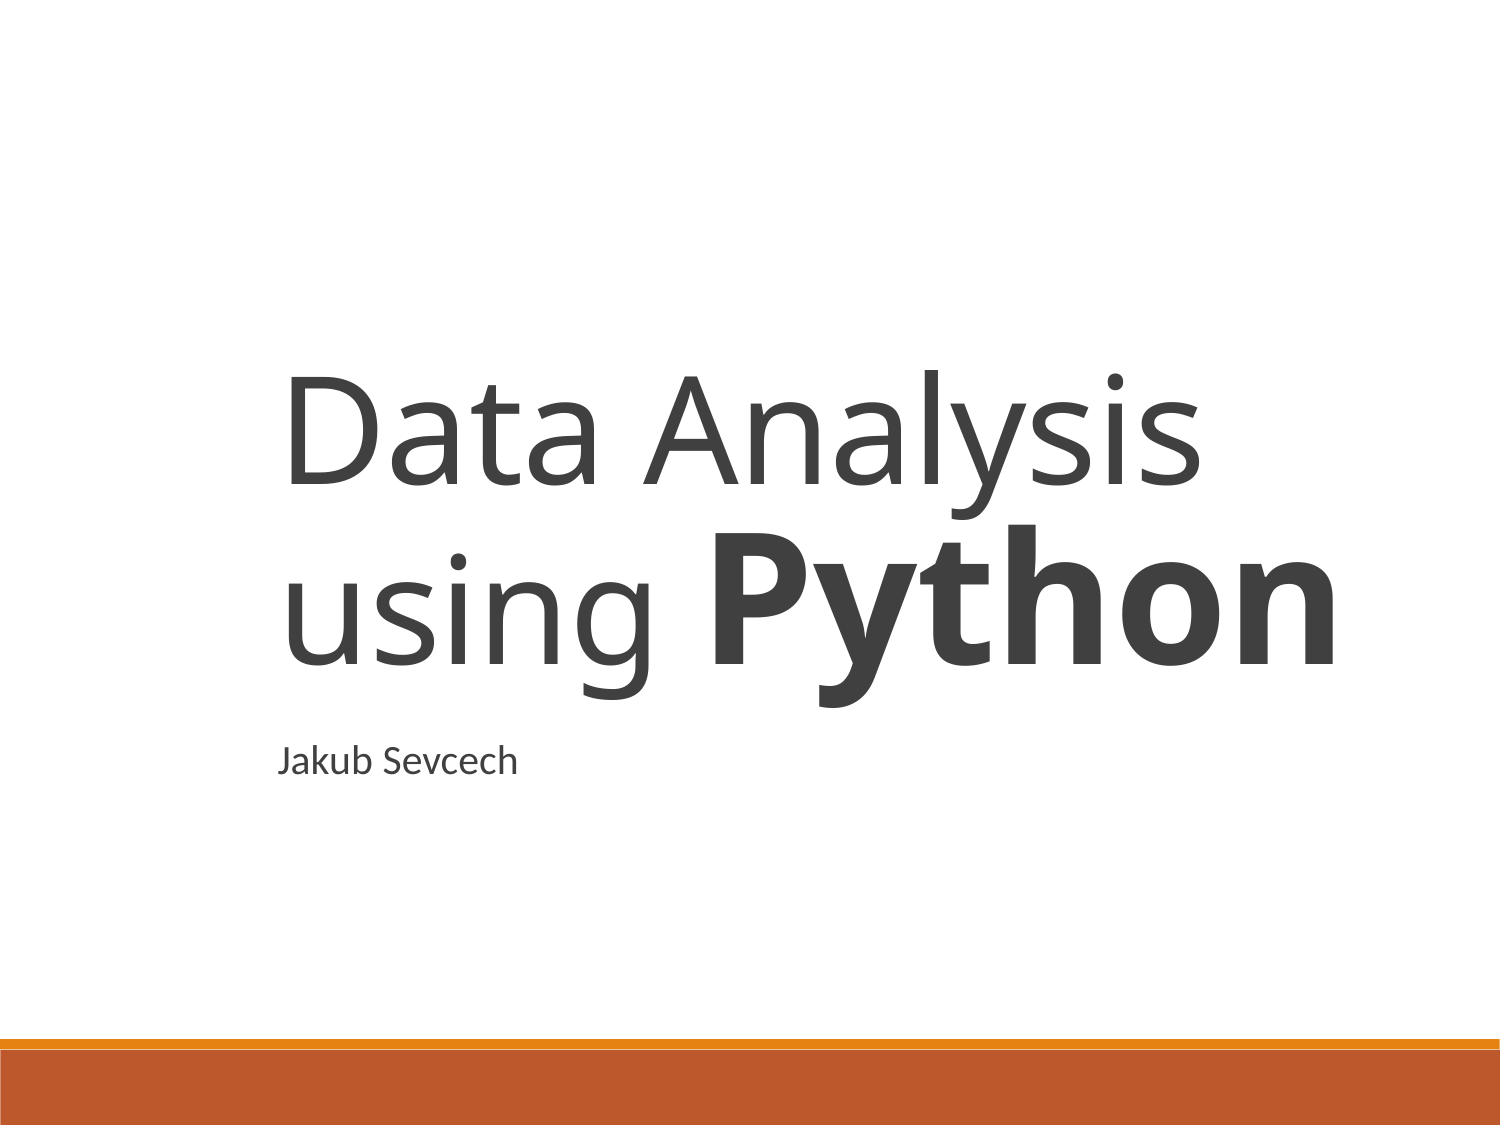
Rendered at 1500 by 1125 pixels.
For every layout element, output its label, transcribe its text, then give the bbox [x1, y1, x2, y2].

subtitle Jakub Sevcech [262, 730, 1500, 919]
title Data Analysis using Python [262, 124, 1500, 710]
